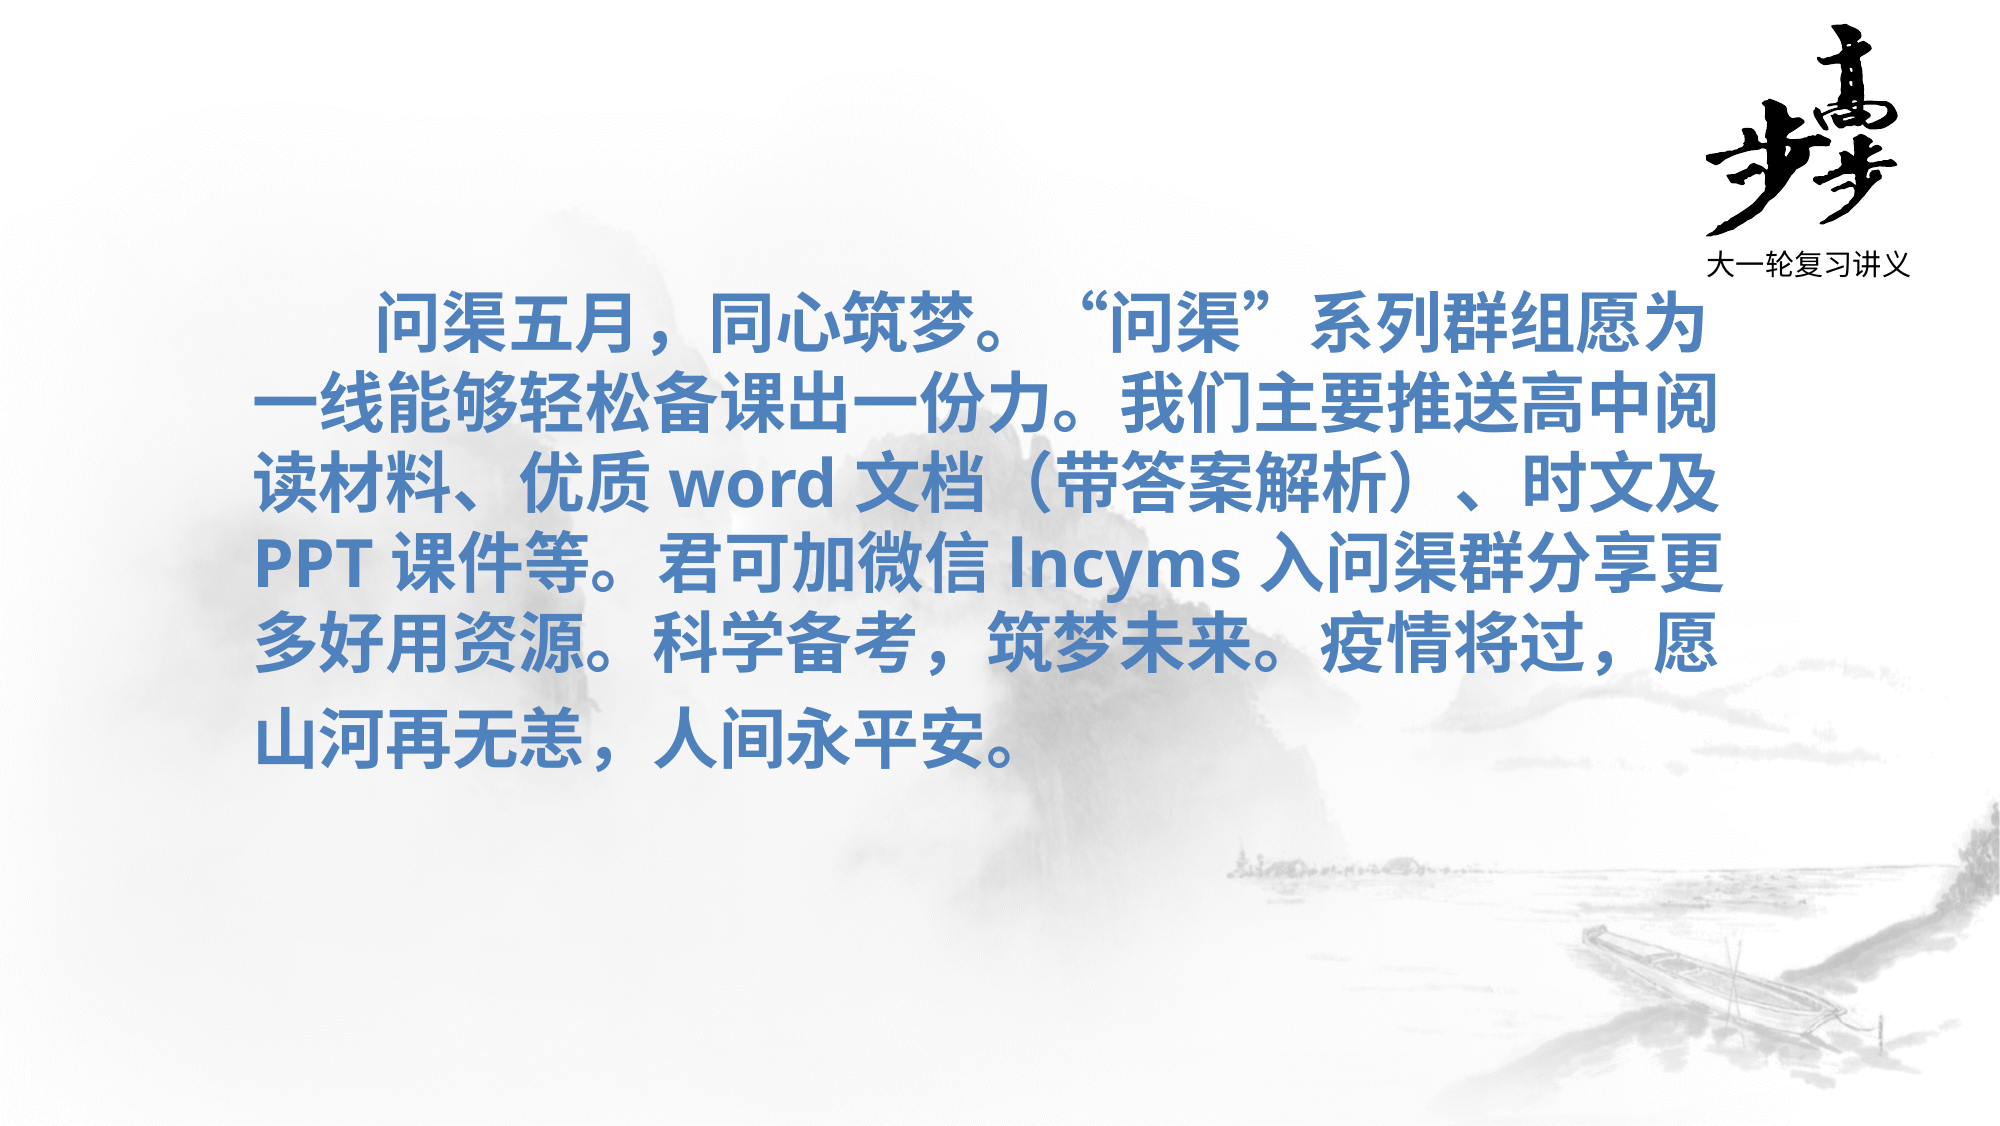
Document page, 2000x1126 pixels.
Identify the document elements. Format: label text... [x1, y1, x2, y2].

text_box 问渠五月，同心筑梦。“问渠”系列群组愿为一线能够轻松备课出一份力。我们主要推送高中阅读材料、优质word文档（带答案解析）、时文及PPT课件等。君可加微信lncyms入问渠群分享更多好用资源。科学备考，筑梦未来。疫情将过，愿山河再无恙，人间永平安。 [237, 439, 1763, 622]
text_box [1813, 23, 1898, 131]
text_box [1705, 98, 1832, 237]
text_box 大一轮复习讲义 [1673, 238, 1945, 289]
text_box [1812, 134, 1898, 225]
